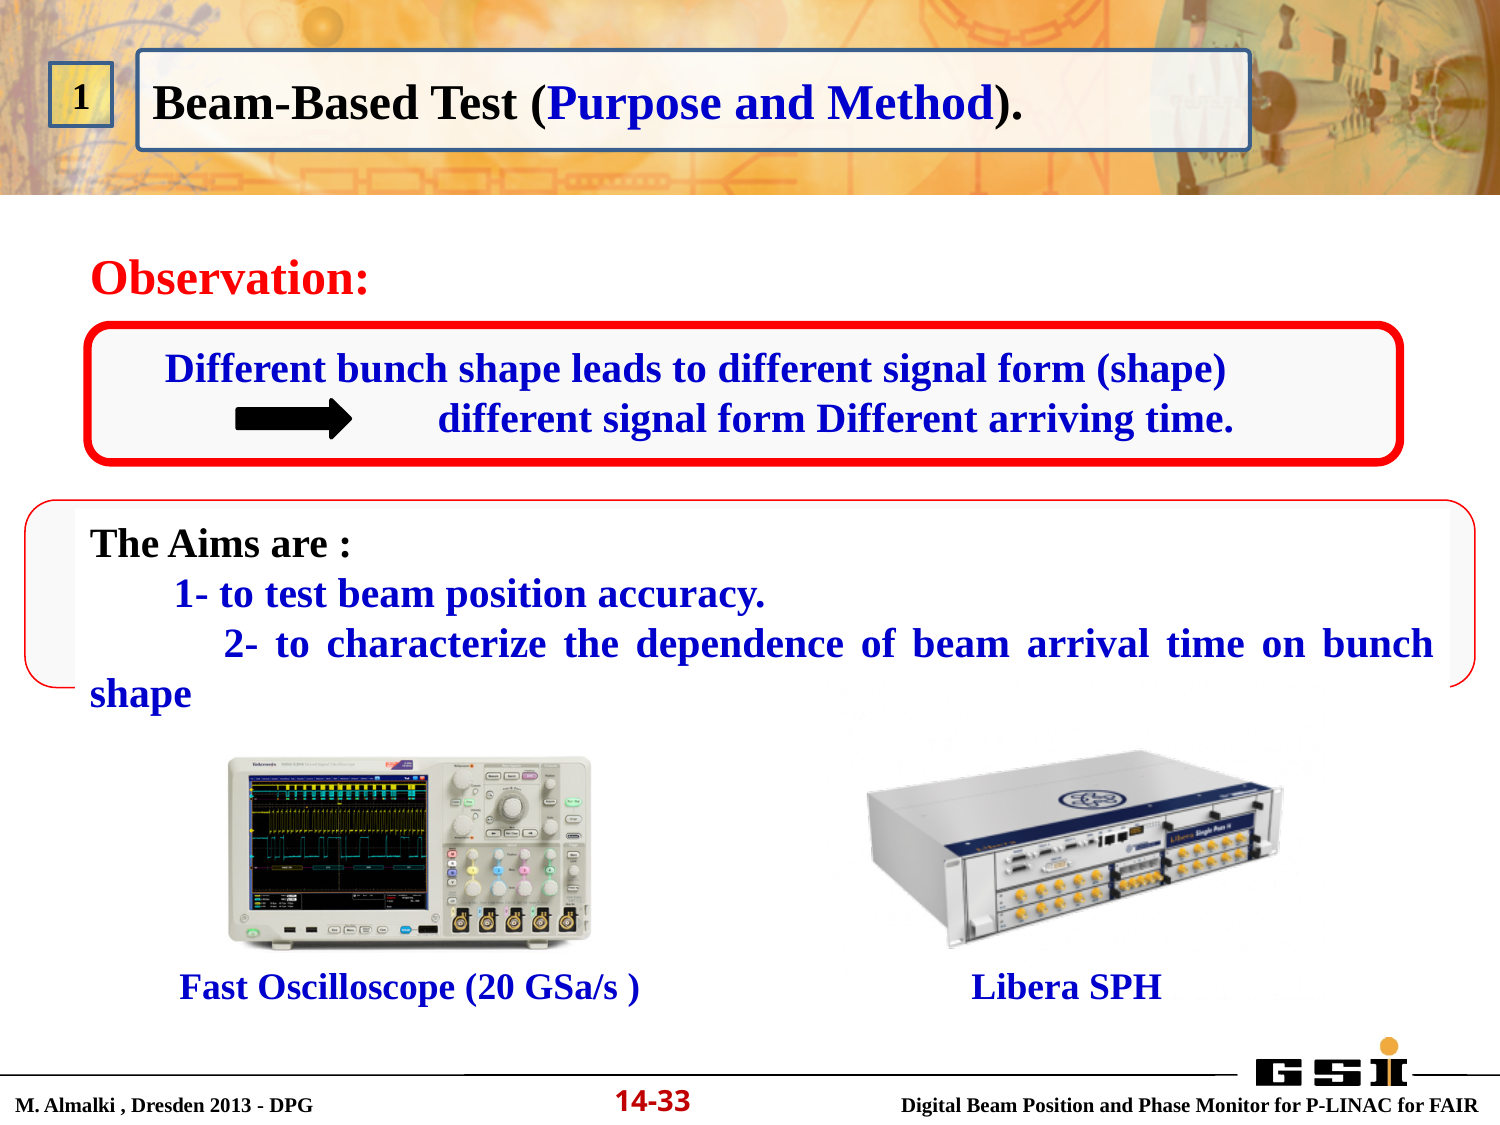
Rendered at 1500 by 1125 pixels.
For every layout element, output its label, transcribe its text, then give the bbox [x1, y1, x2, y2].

picture [224, 754, 595, 966]
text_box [0, 0, 1500, 1086]
text_box M. Almalki , Dresden 2013 - DPG Digital Beam Position and Phase Monitor for P-LINAC for FAIR [0, 1092, 1494, 1125]
picture [826, 662, 1326, 1001]
